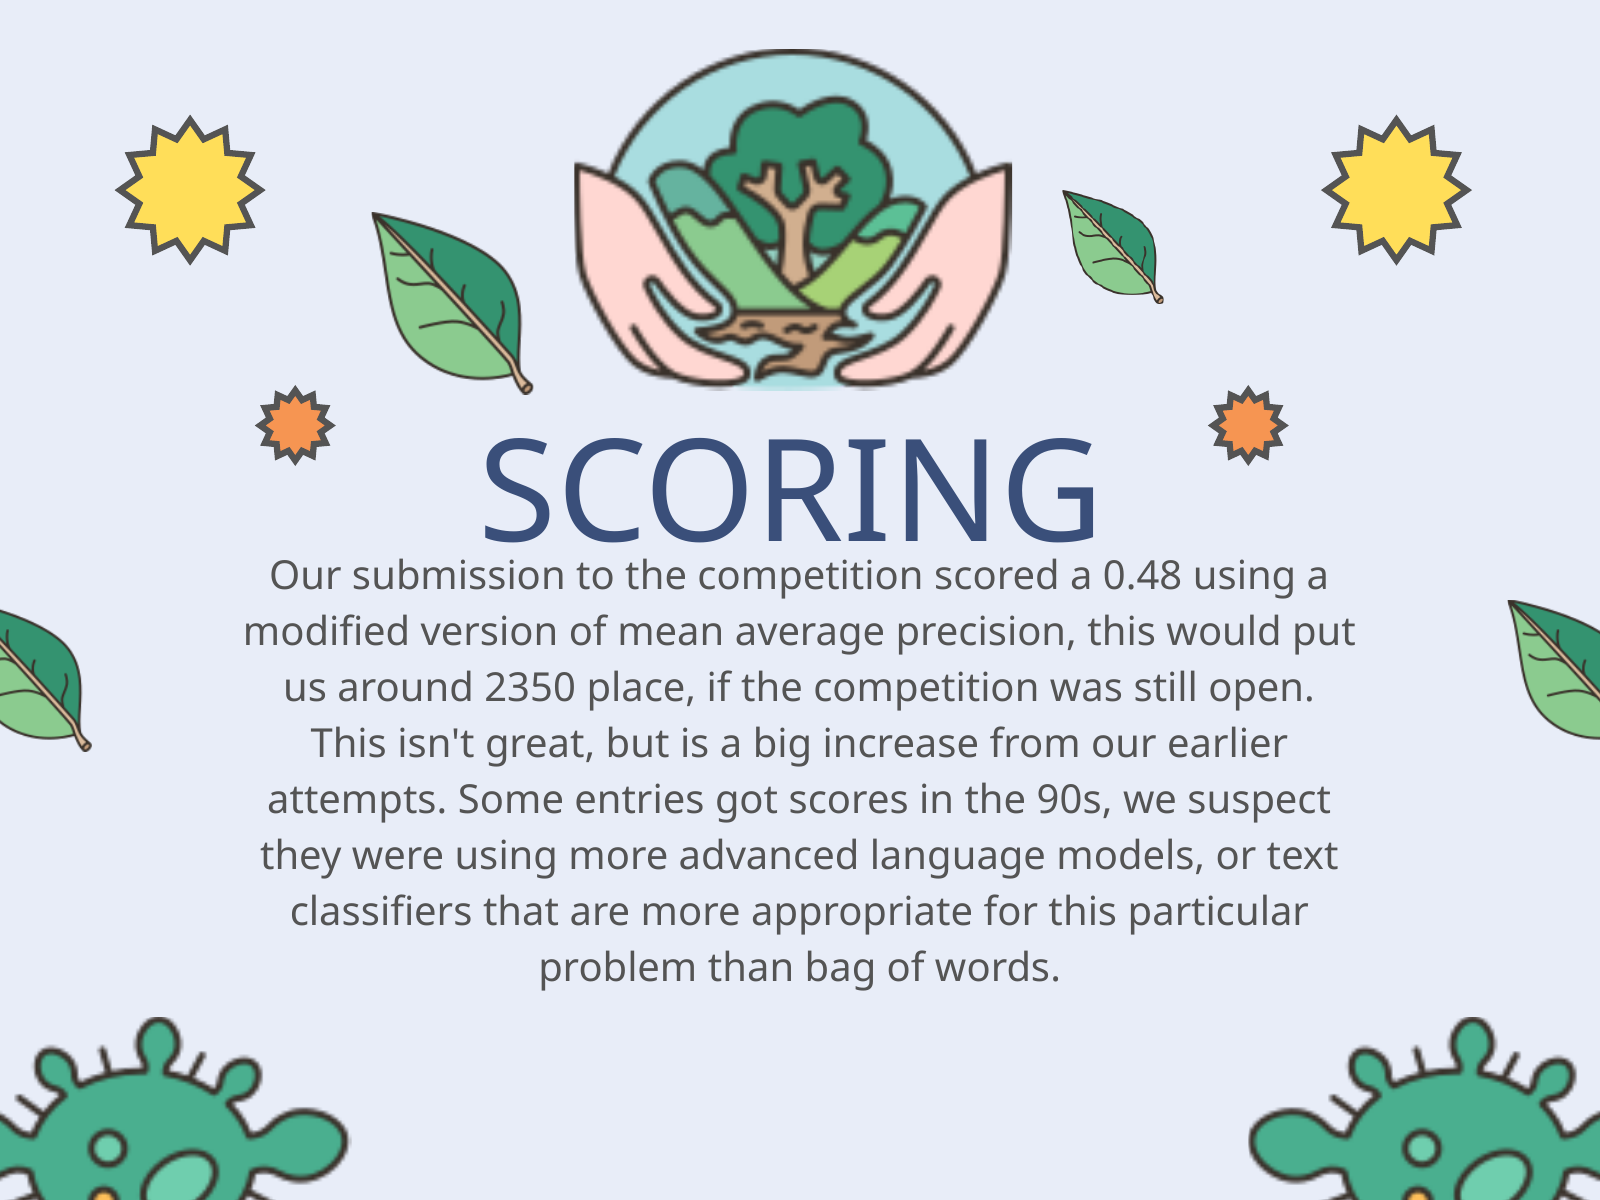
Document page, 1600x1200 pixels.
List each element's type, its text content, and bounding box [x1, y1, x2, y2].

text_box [119, 119, 261, 261]
text_box [371, 212, 534, 370]
text_box SCORING [260, 370, 1324, 541]
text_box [1212, 390, 1284, 461]
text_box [1326, 119, 1467, 261]
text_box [259, 390, 331, 461]
text_box [0, 600, 92, 752]
text_box [1248, 1017, 1600, 1200]
text_box [1062, 190, 1164, 304]
text_box Our submission to the competition scored a 0.48 using a modified version of mean average precision, this would put us around 2350 place, if the competition was still open. This isn't great, but is a big increase from our earlier attempts. Some entries got scores in the 90s, we suspect they were using more advanced language models, or text classifiers that are more appropriate for this particular problem than bag of words. [241, 541, 1359, 990]
text_box [0, 1017, 352, 1200]
text_box [574, 49, 1013, 370]
text_box [1507, 600, 1600, 752]
